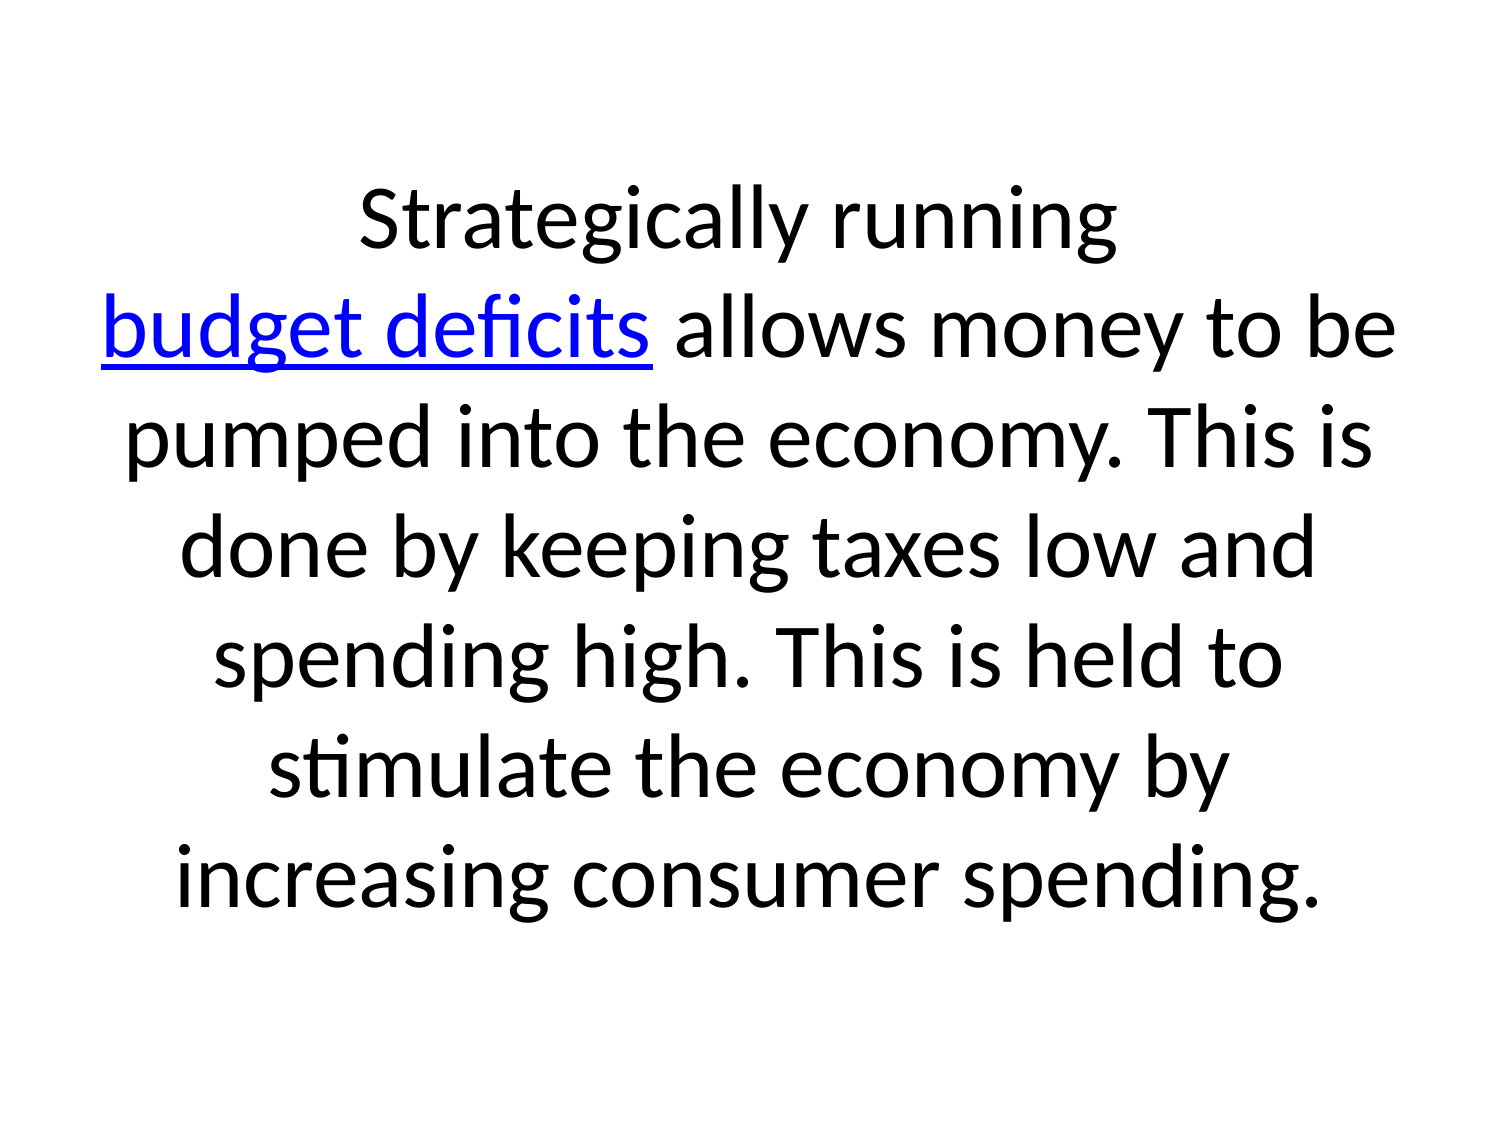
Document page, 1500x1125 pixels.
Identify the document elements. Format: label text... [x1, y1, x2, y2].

title Strategically running budget deficits allows money to be pumped into the economy. This is done by keeping taxes low and spending high. This is held to stimulate the economy by increasing consumer spending. [74, 44, 1426, 1038]
